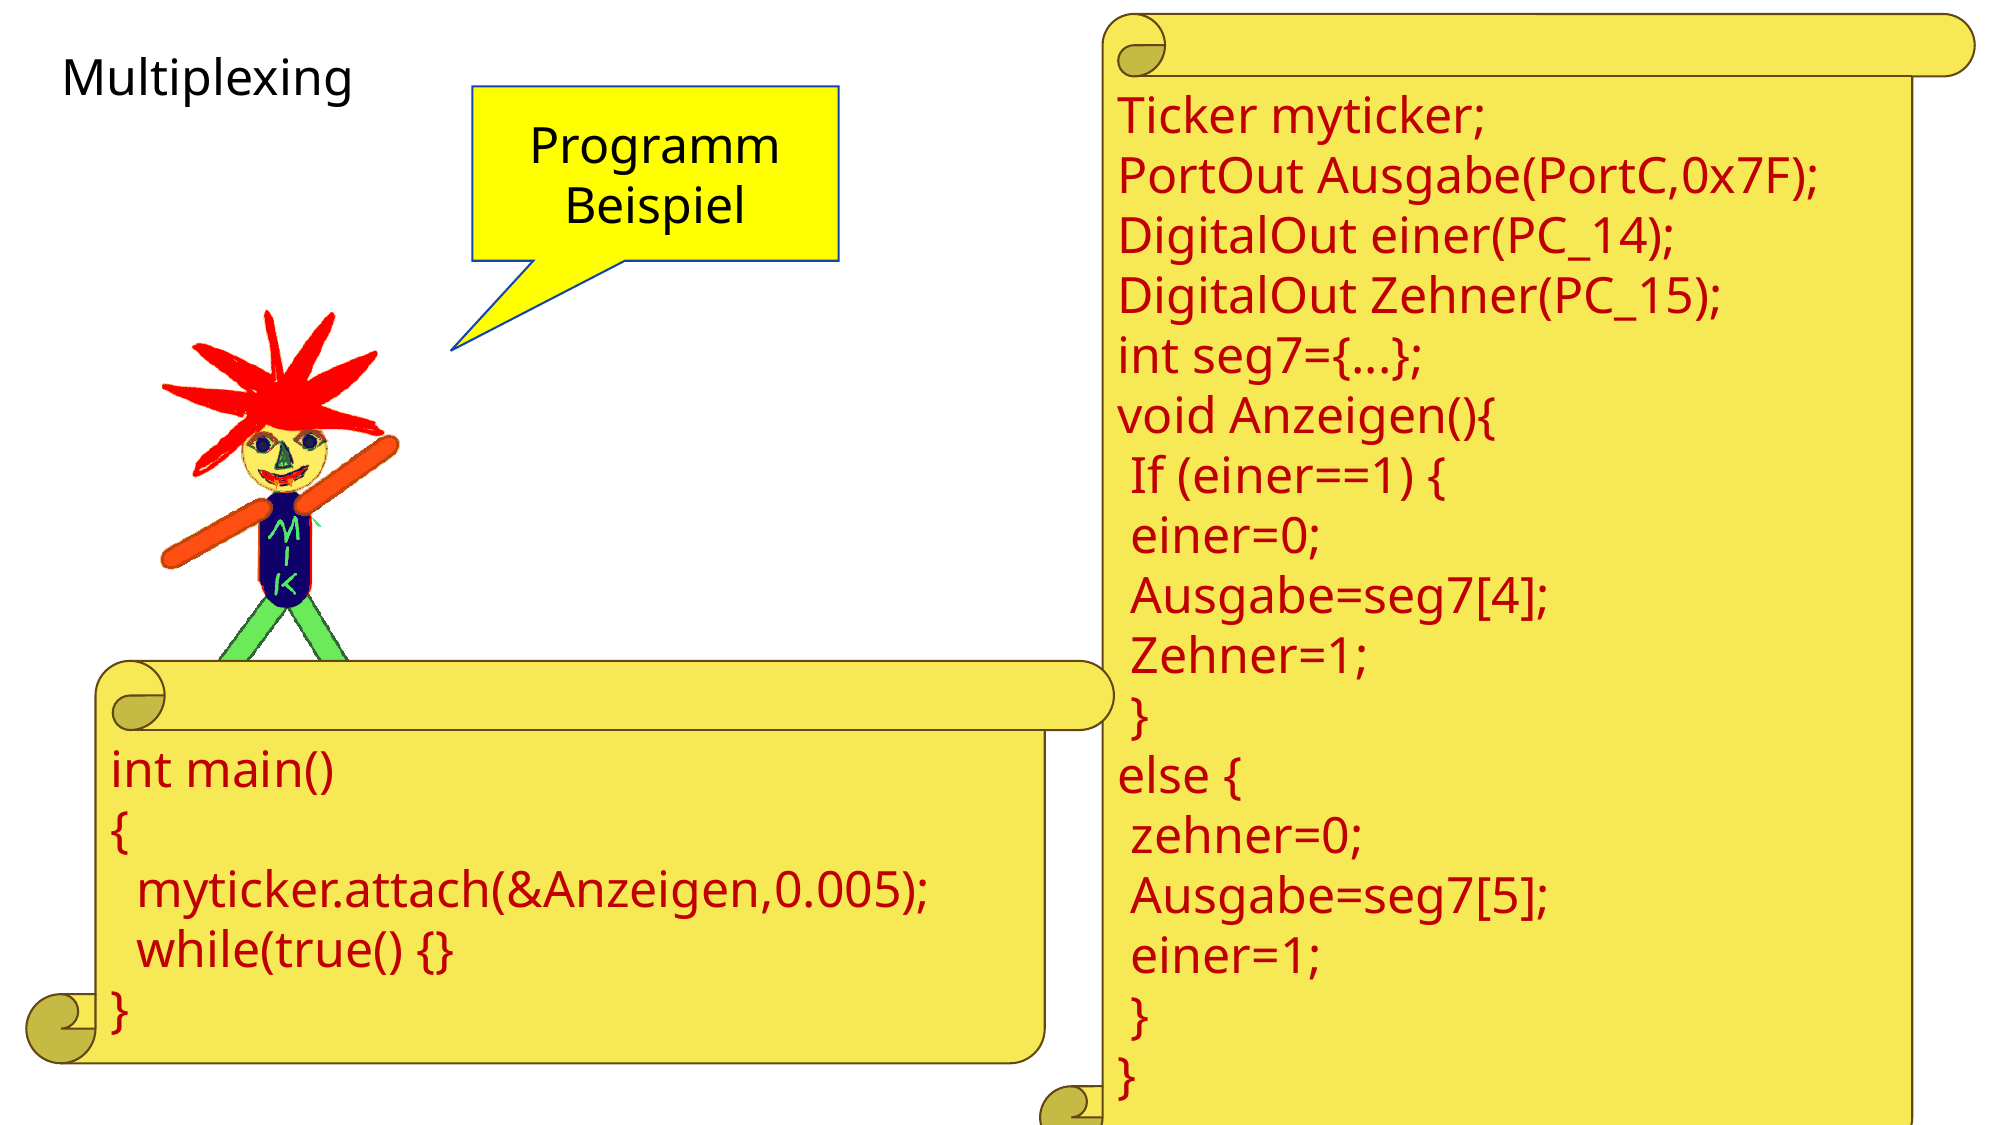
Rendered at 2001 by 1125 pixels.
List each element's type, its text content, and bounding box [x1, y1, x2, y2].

title Multiplexing [3, 0, 412, 116]
text_box Programm Beispiel [449, 85, 840, 352]
picture [135, 300, 415, 690]
text_box Ticker myticker; PortOut Ausgabe(PortC,0x7F); DigitalOut einer(PC_14); DigitalOut Zehner(PC_15); int seg7={...}; void Anzeigen(){ If (einer==1) { einer=0; Ausgabe=seg7[4]; Zehner=1; } else { zehner=0; Ausgabe=seg7[5]; einer=1; } } [1039, 12, 1976, 1125]
text_box int main() { myticker.attach(&Anzeigen,0.005); while(true() {} } [25, 659, 1115, 1065]
